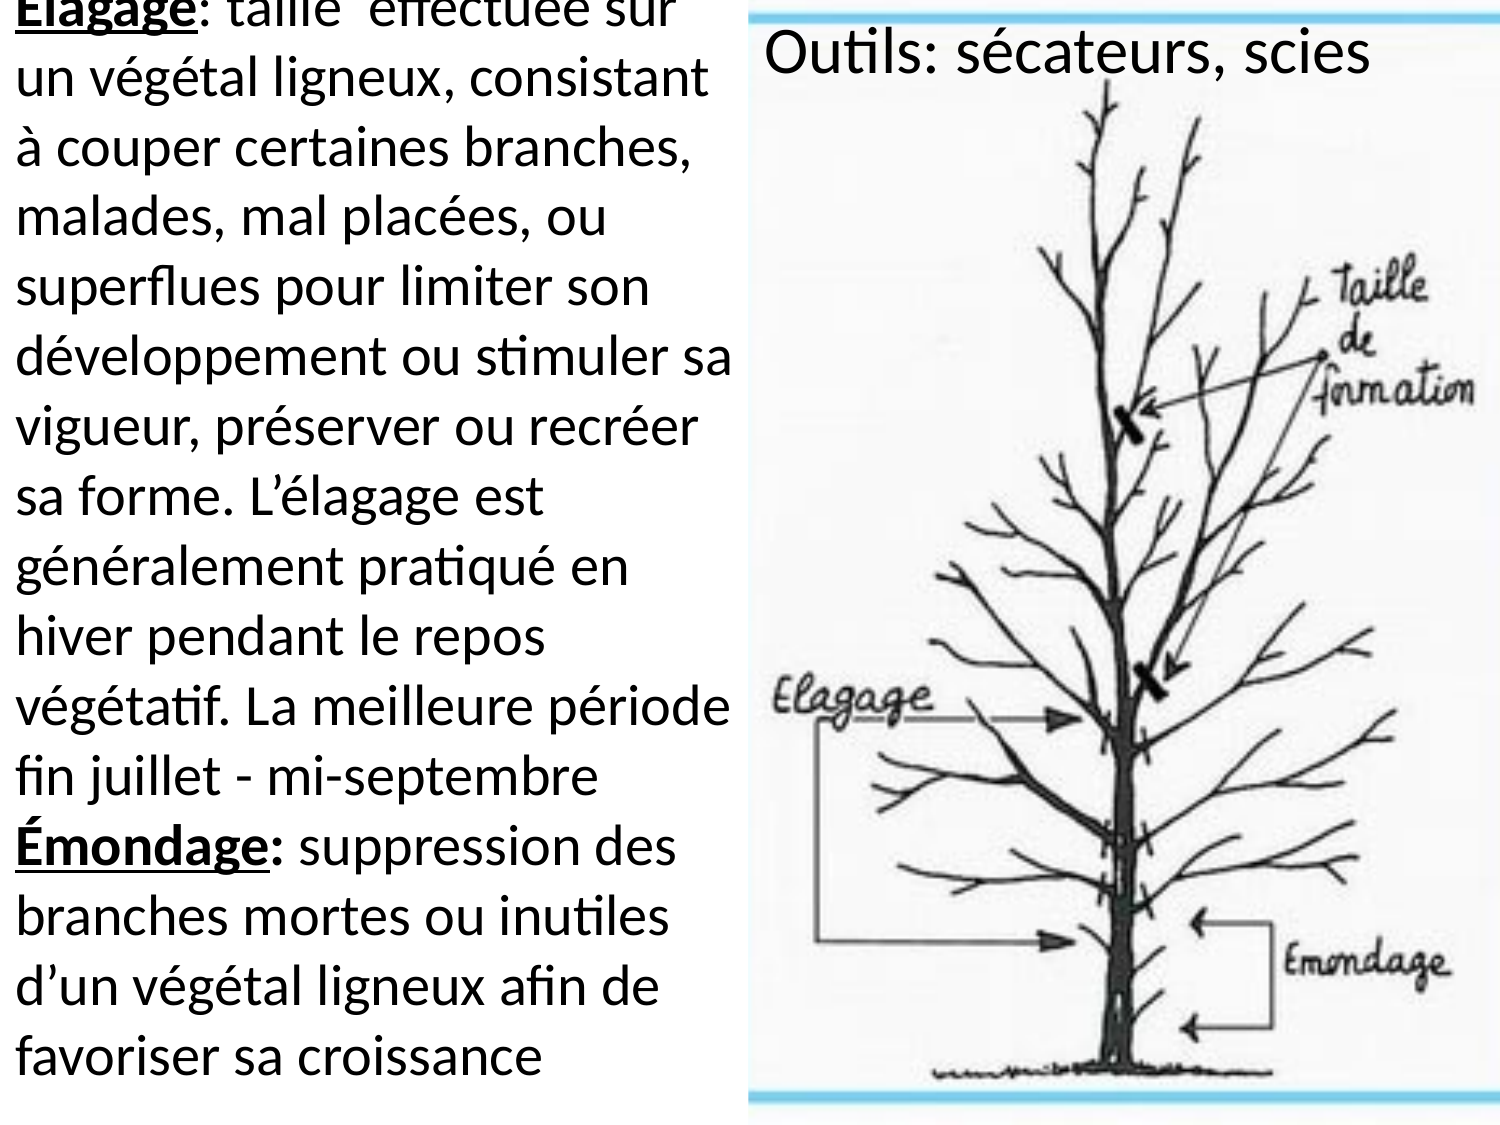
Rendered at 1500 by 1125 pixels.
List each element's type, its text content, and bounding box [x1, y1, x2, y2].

title Élagage: taille effectuée sur un végétal ligneux, consistant à couper certaines branches, malades, mal placées, ou superflues pour limiter son développement ou stimuler sa vigueur, préserver ou recréer sa forme. L’élagage est généralement pratiqué en hiver pendant le repos végétatif. La meilleure période fin juillet - mi-septembre Émondage: suppression des branches mortes ou inutiles d’un végétal ligneux afin de favoriser sa croissance [0, 0, 746, 1125]
picture [748, 0, 1500, 1125]
